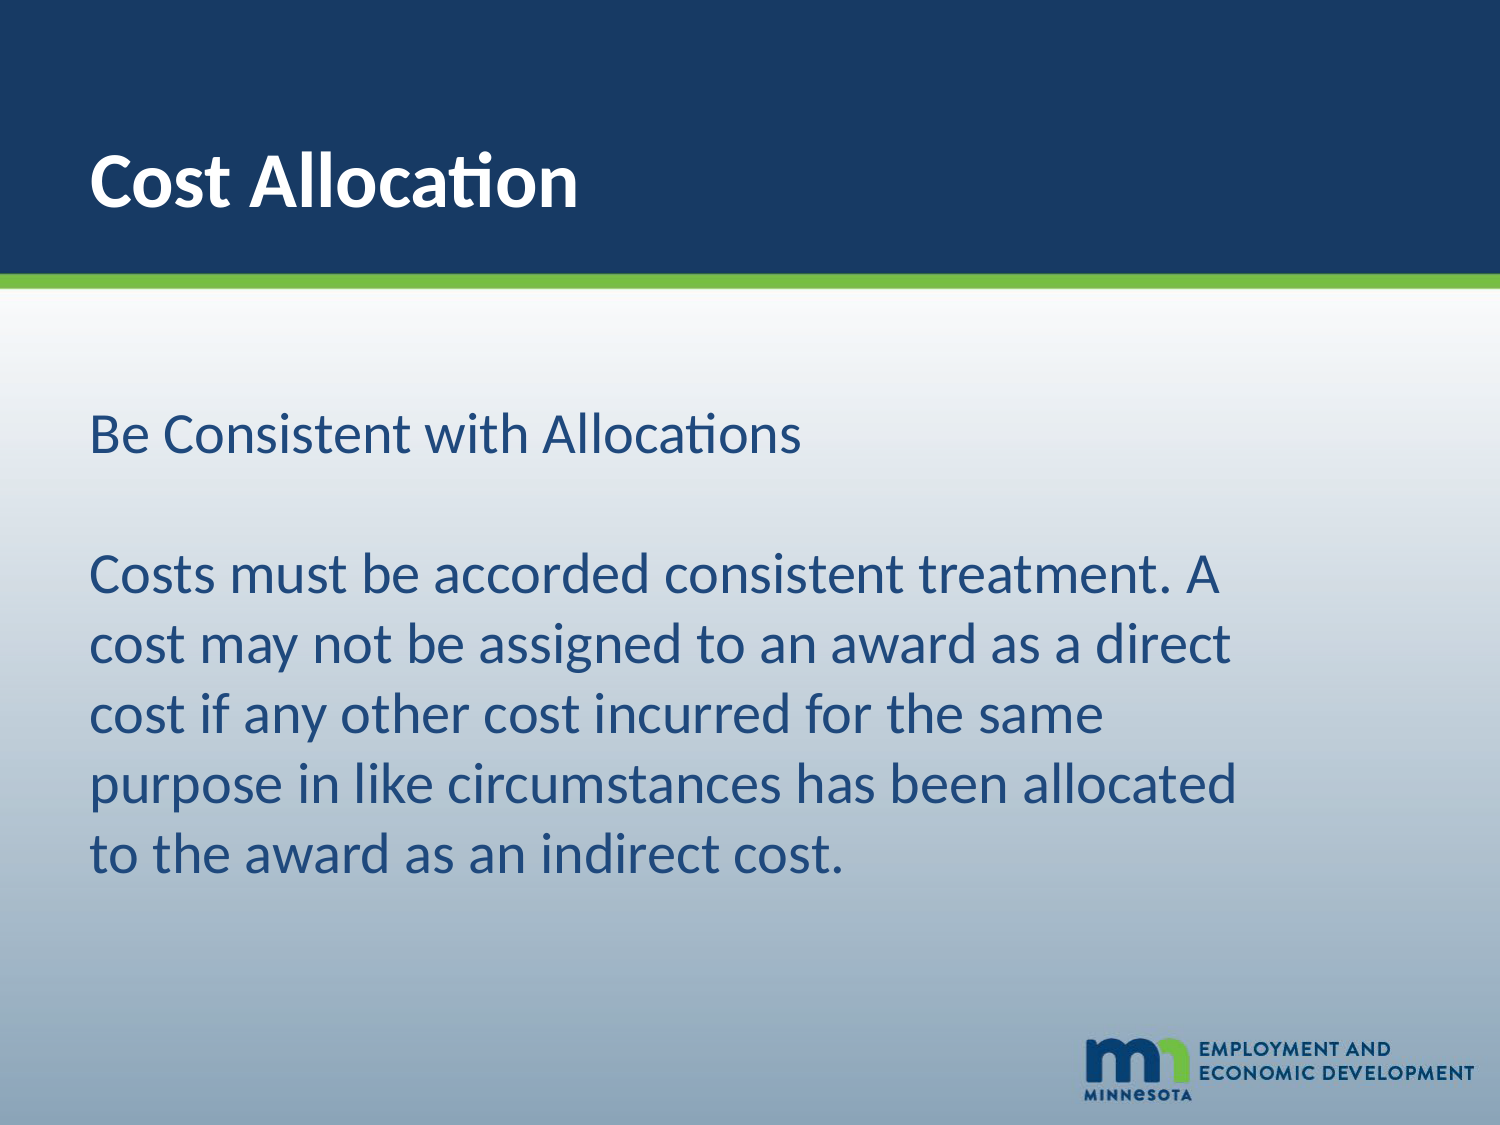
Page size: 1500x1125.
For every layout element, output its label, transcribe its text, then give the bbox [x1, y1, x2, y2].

text_box Be Consistent with Allocations Costs must be accorded consistent treatment. A cost may not be assigned to an award as a direct cost if any other cost incurred for the same purpose in like circumstances has been allocated to the award as an indirect cost. [75, 387, 1300, 893]
title Cost Allocation [87, 126, 750, 317]
picture [0, 0, 1500, 1125]
